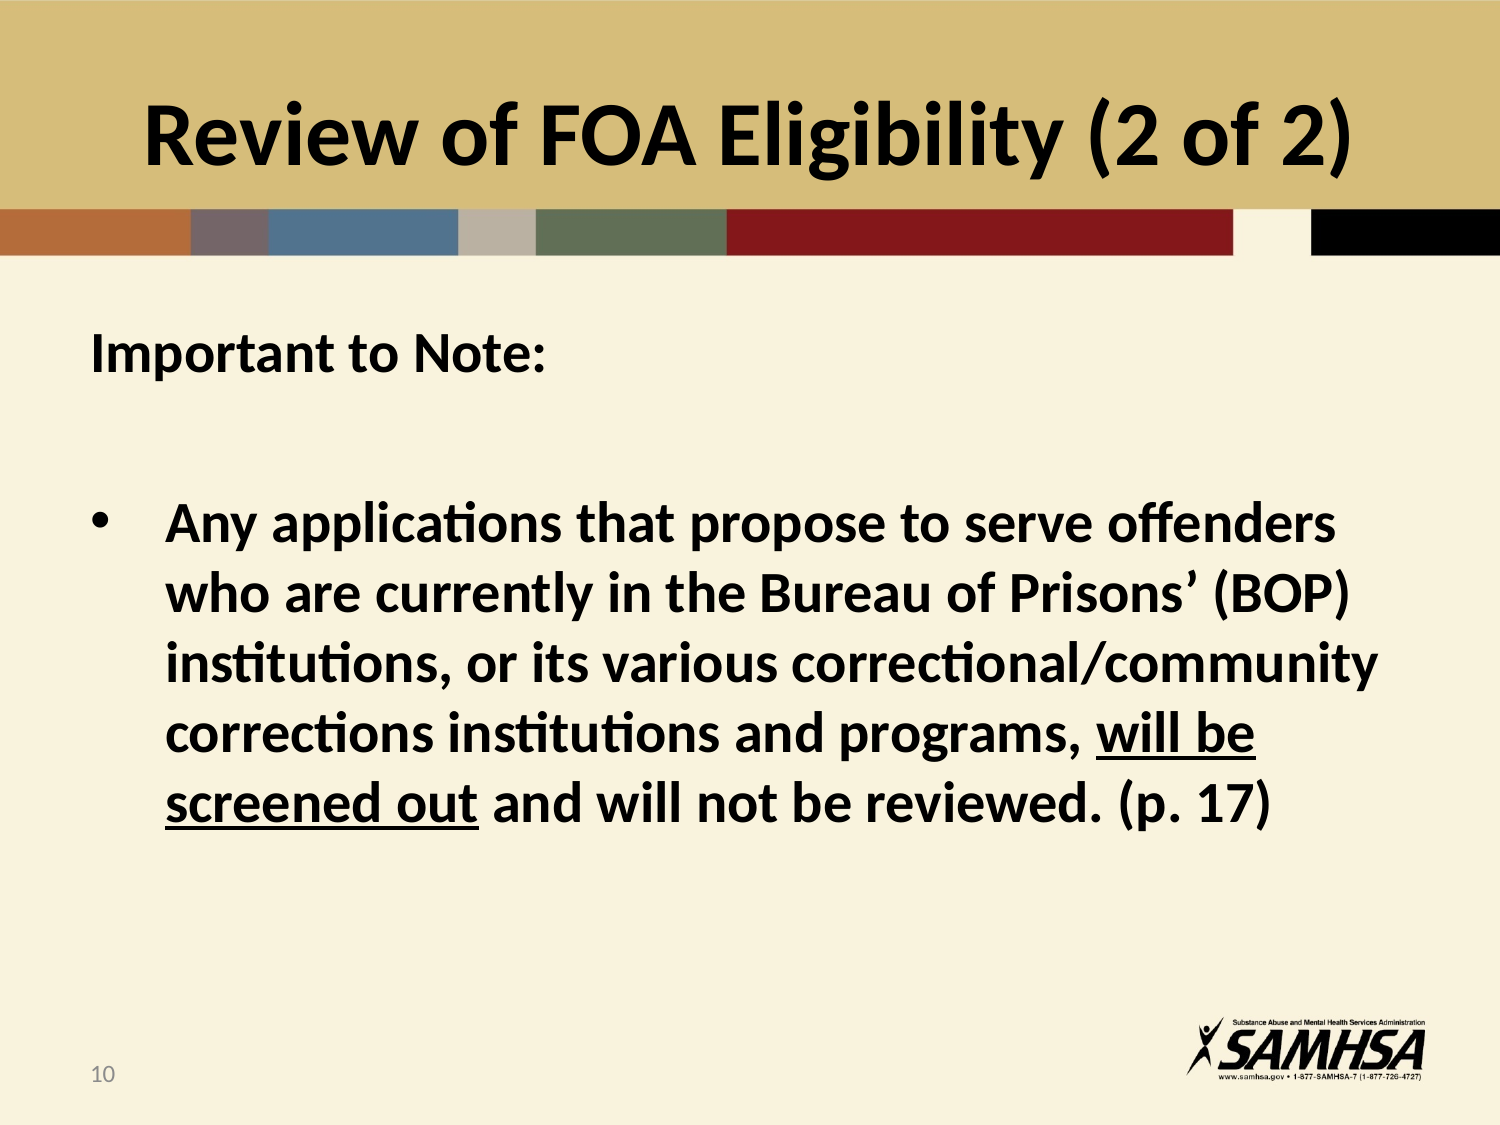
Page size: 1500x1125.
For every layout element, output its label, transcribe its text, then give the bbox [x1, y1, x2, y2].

list Important to Note: Any applications that propose to serve offenders who are currently in the Bureau of Prisons’ (BOP) institutions, or its various correctional/community corrections institutions and programs, will be screened out and will not be reviewed. (p. 17) [74, 299, 1426, 1006]
slide_number 10 [75, 1042, 425, 1103]
title Review of FOA Eligibility (2 of 2) [74, 44, 1426, 213]
picture [0, 0, 1500, 1125]
